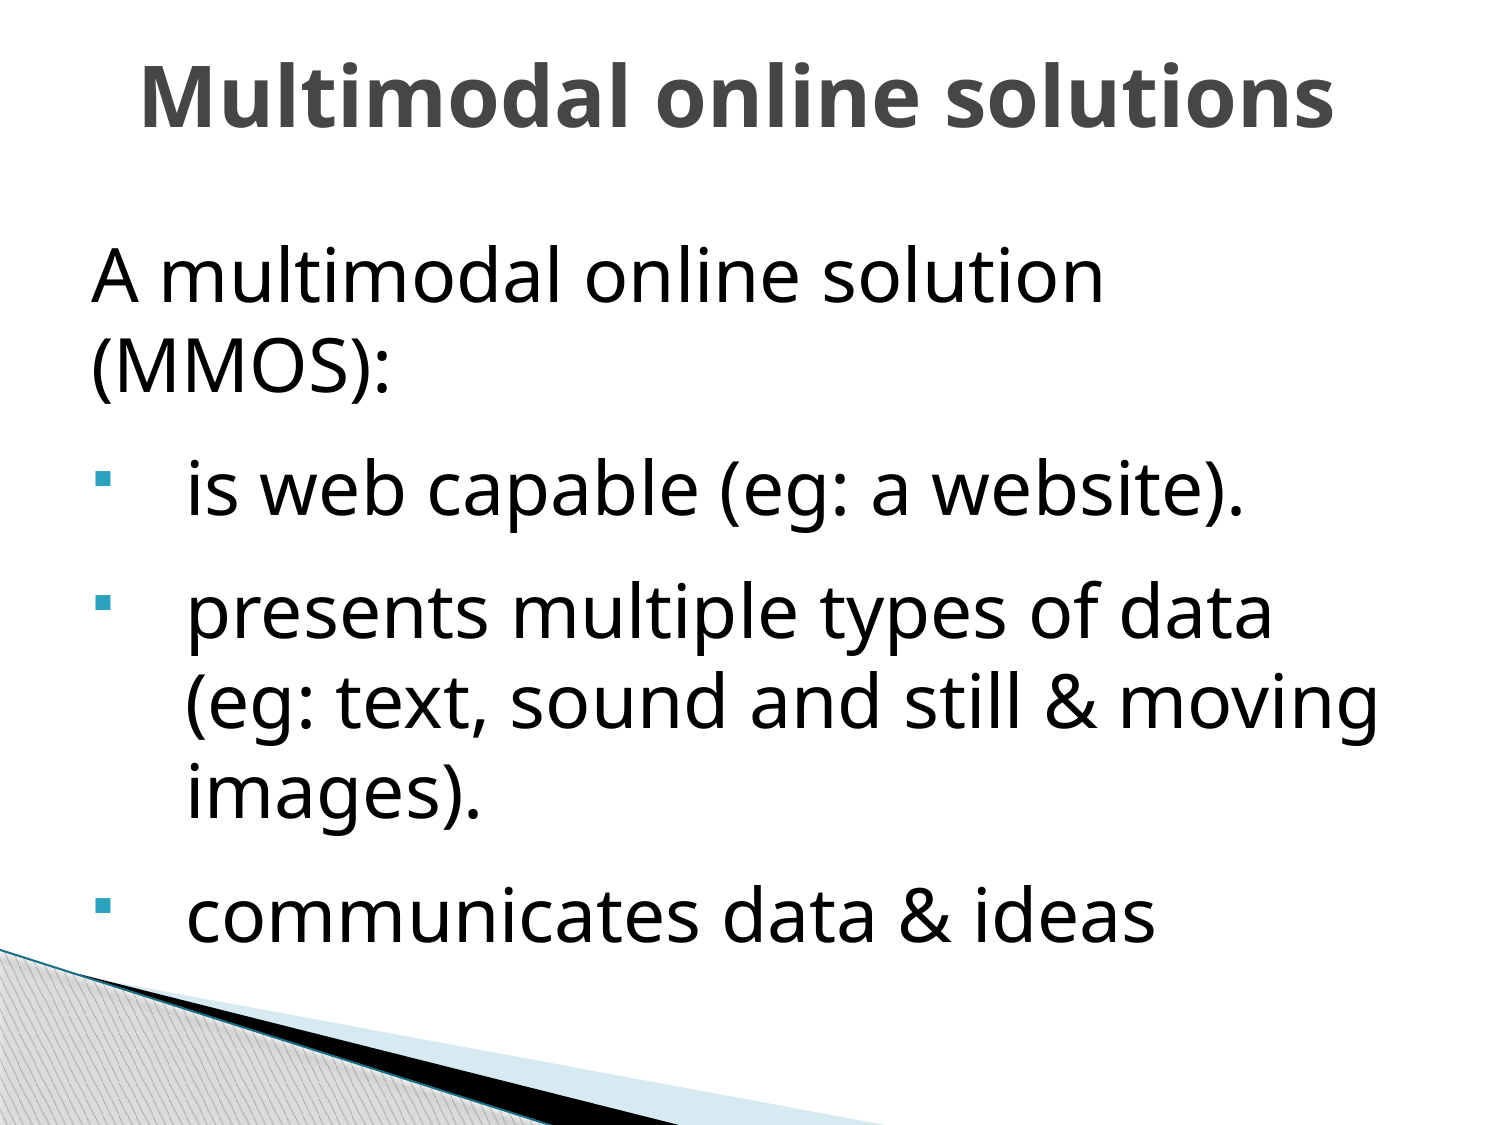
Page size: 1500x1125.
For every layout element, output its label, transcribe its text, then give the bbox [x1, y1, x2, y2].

list A multimodal online solution (MMOS): is web capable (eg: a website). presents multiple types of data (eg: text, sound and still & moving images). communicates data & ideas [76, 219, 1400, 1106]
title Multimodal online solutions [100, 0, 1376, 188]
